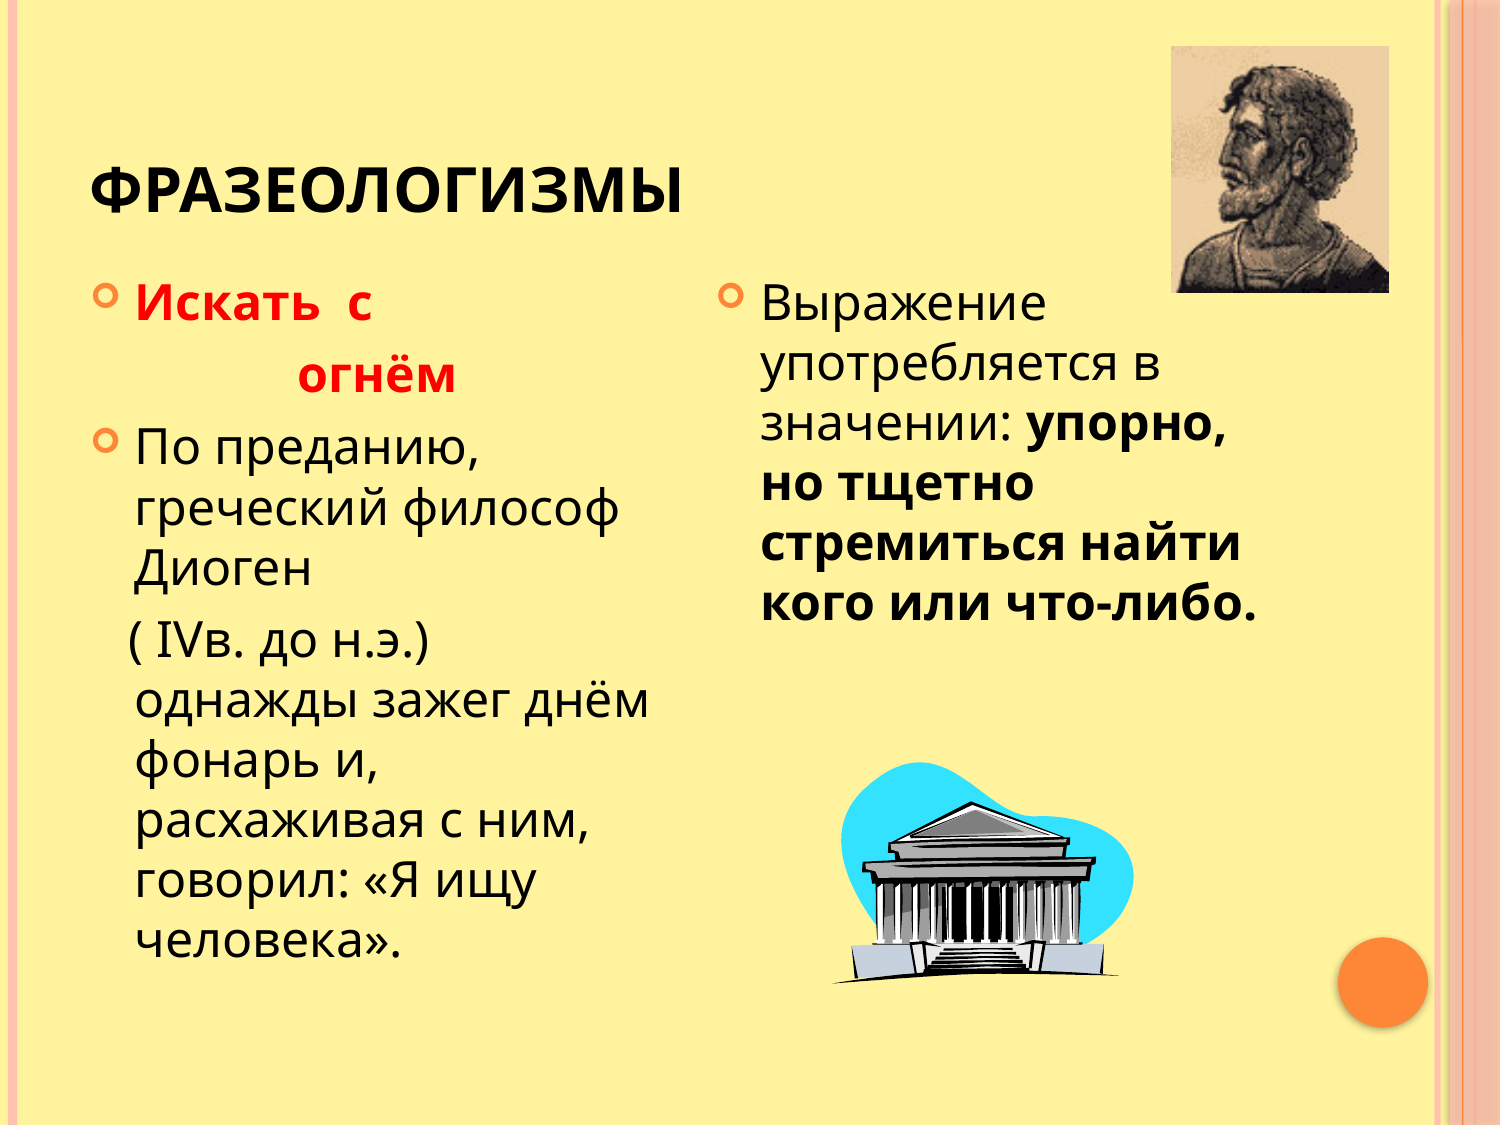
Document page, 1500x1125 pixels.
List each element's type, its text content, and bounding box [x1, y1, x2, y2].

picture [831, 761, 1135, 985]
list Искать с огнём По преданию, греческий философ Диоген ( IVв. до н.э.) однажды зажег днём фонарь и, расхаживая с ним, говорил: «Я ищу человека». [74, 262, 676, 1013]
picture [1171, 46, 1390, 294]
list Выражение употребляется в значении: упорно, но тщетно стремиться найти кого или что-либо. [700, 262, 1301, 1013]
title Фразеологизмы [75, 45, 1169, 233]
